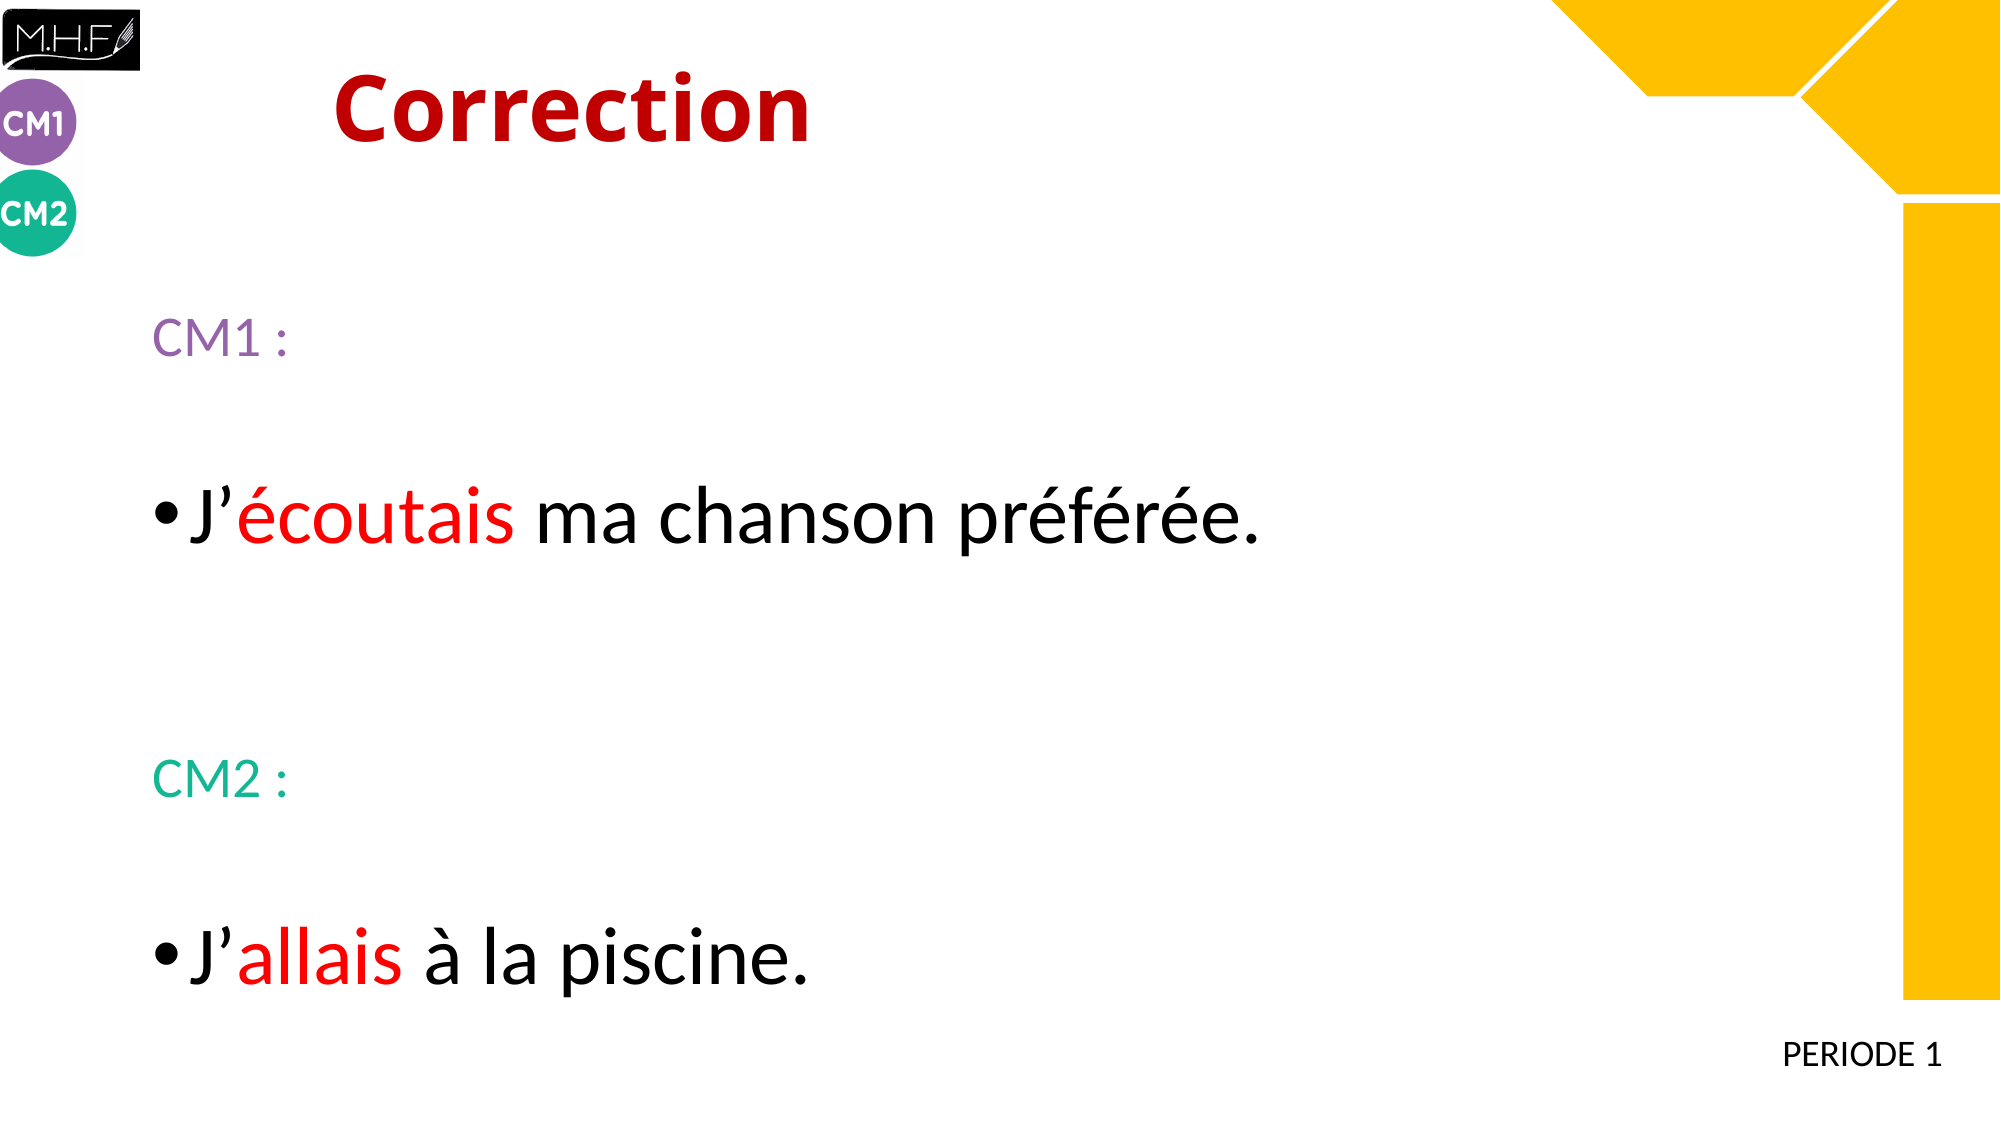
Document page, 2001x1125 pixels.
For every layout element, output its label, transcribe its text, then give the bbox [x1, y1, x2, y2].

text_box [1799, 0, 2000, 196]
picture [0, 7, 140, 259]
text_box PERIODE 1 [1362, 1021, 1967, 1125]
list CM1 : J’écoutais ma chanson préférée. CM2 : J’allais à la piscine. [137, 299, 1863, 1014]
title Correction [316, 3, 1863, 221]
text_box [1549, 0, 1892, 98]
text_box [1902, 202, 2000, 1001]
